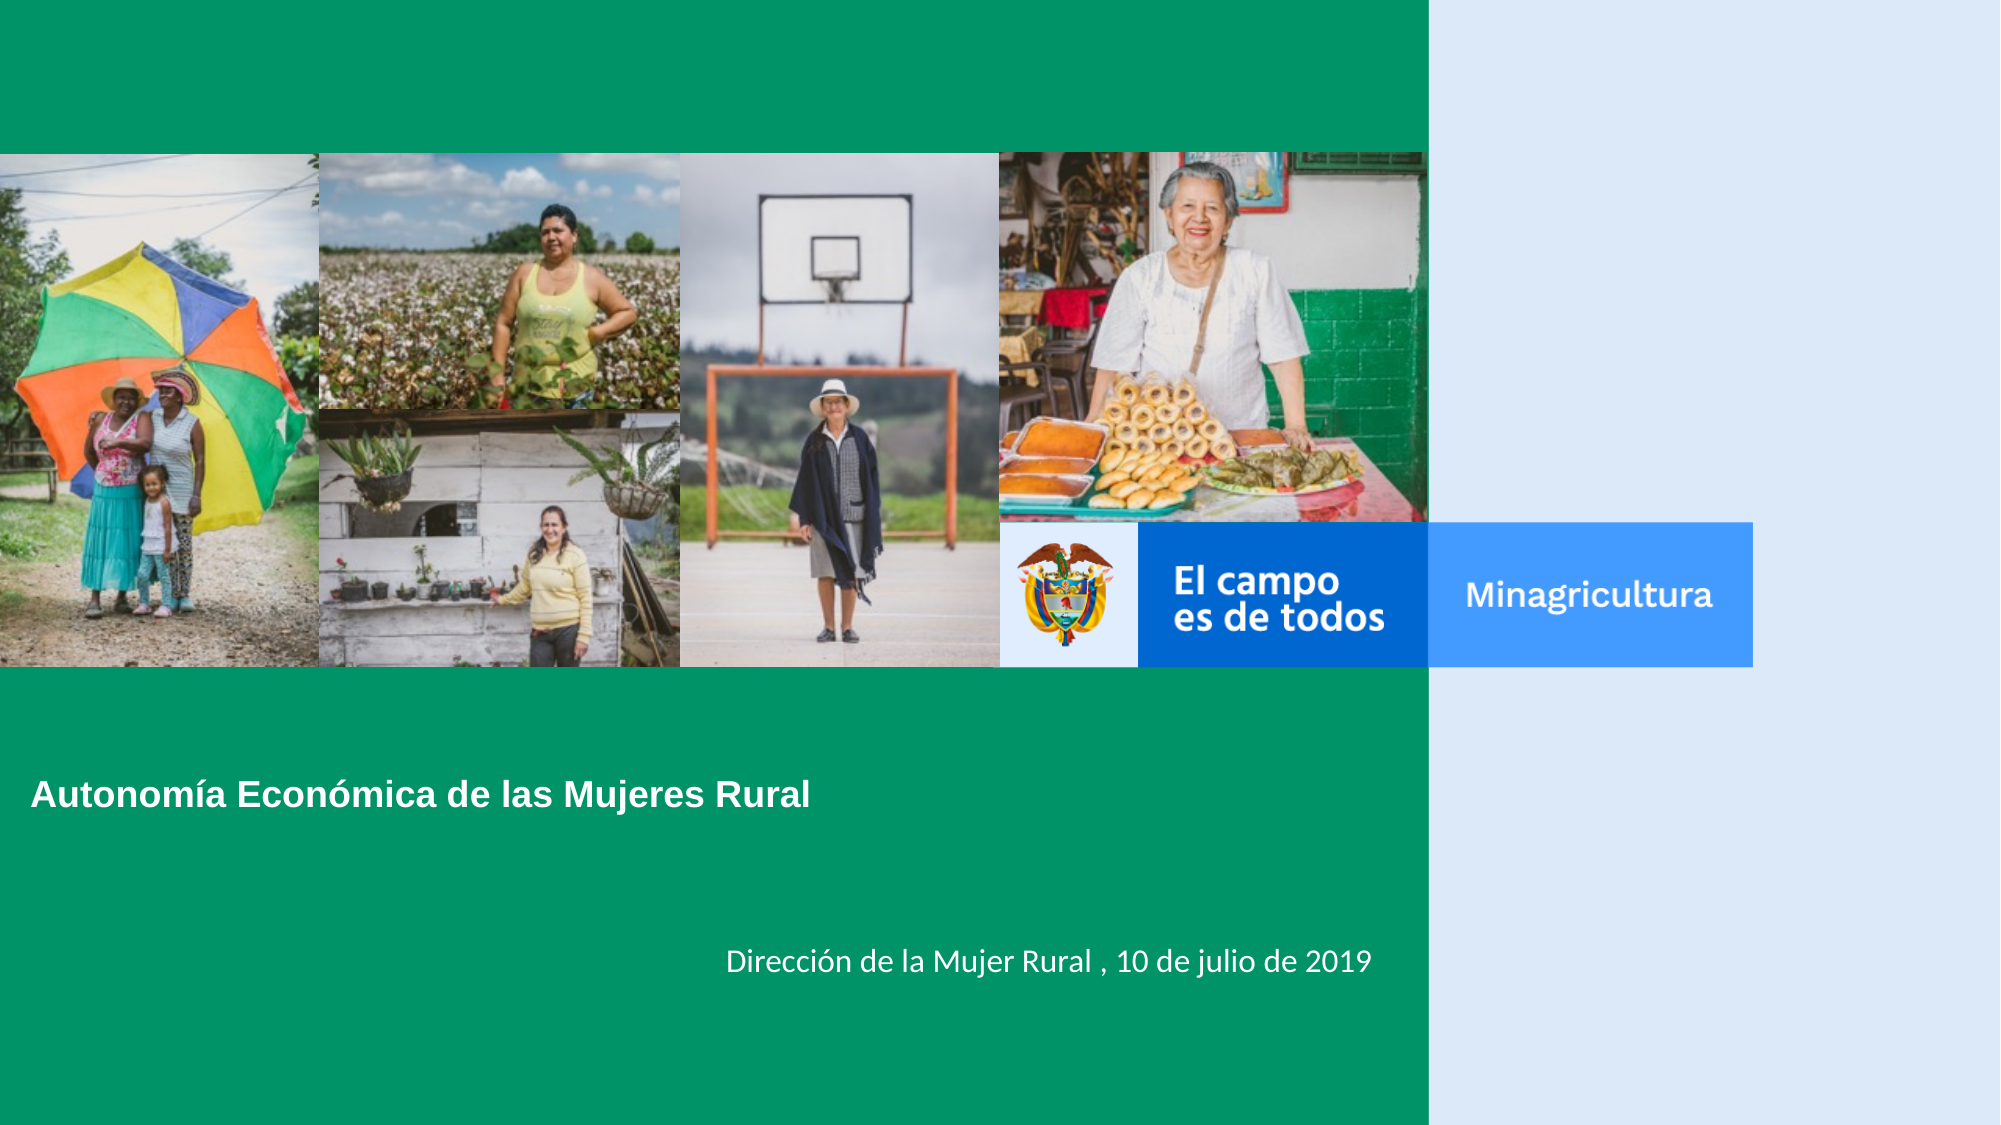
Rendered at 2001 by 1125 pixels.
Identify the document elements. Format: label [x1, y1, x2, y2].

text_box [0, 152, 1427, 990]
picture [0, 0, 2001, 1125]
